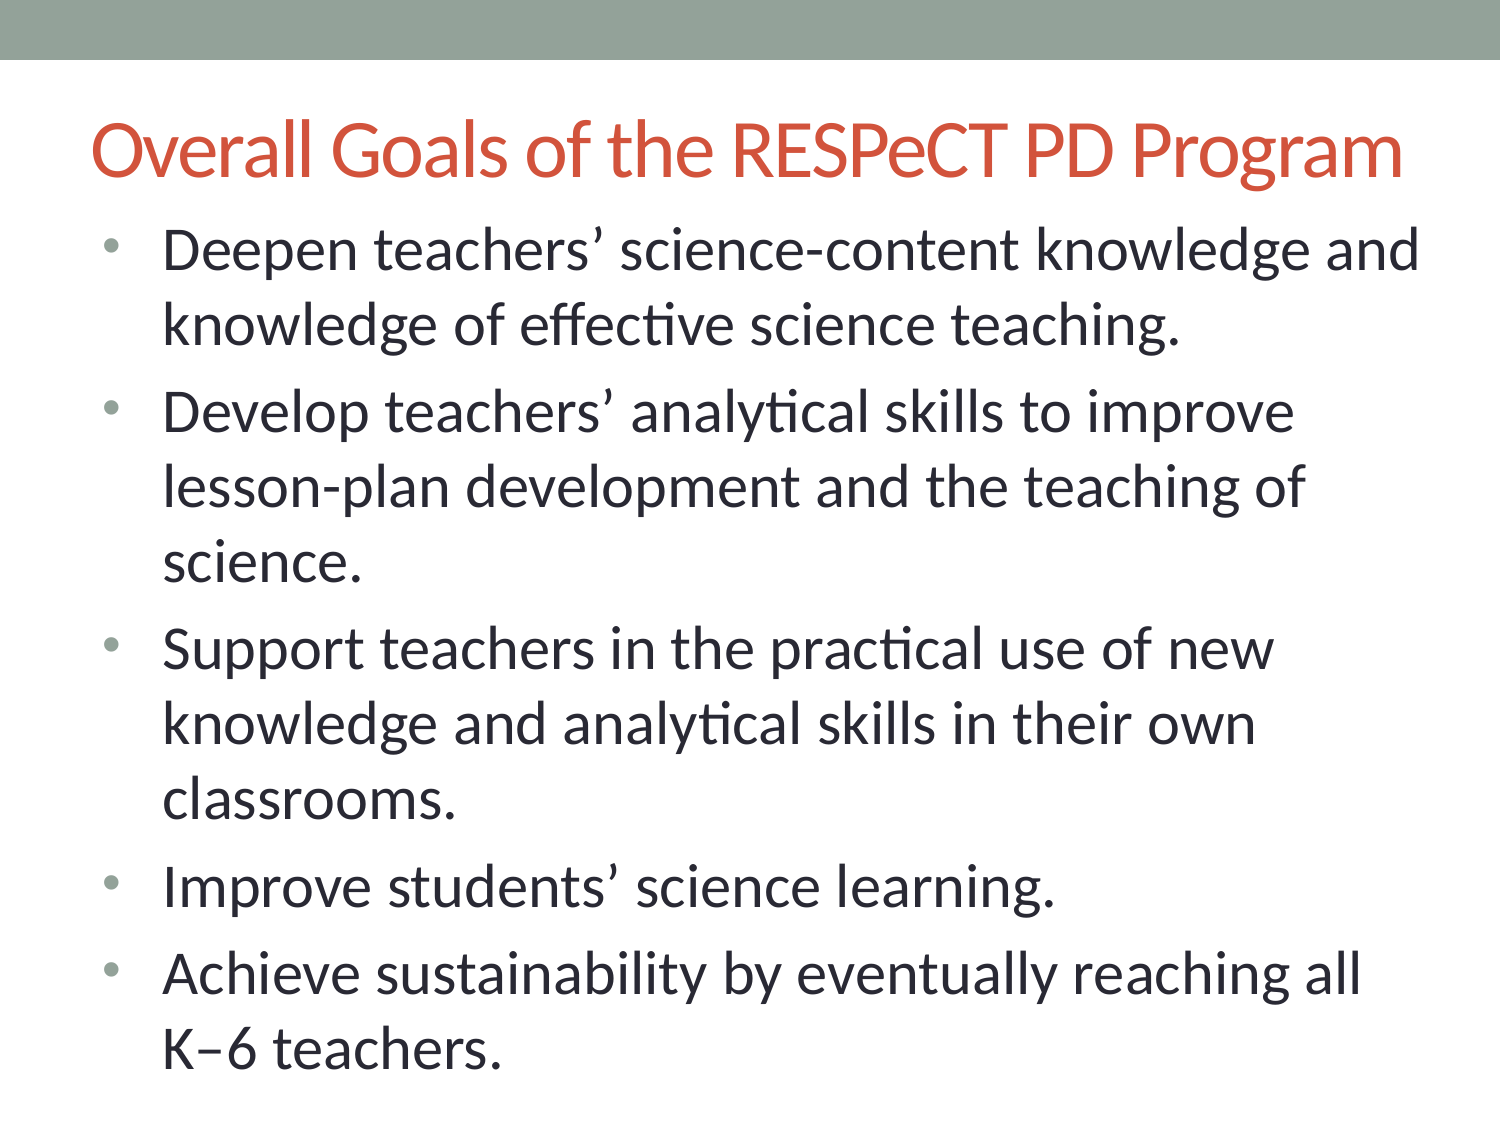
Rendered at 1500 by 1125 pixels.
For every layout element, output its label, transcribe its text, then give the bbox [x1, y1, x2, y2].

list Deepen teachers’ science-content knowledge and knowledge of effective science teaching. Develop teachers’ analytical skills to improve lesson-plan development and the teaching of science. Support teachers in the practical use of new knowledge and analytical skills in their own classrooms. Improve students’ science learning. Achieve sustainability by eventually reaching all K–6 teachers. [87, 200, 1463, 1075]
title Overall Goals of the RESPeCT PD Program [75, 62, 1425, 225]
